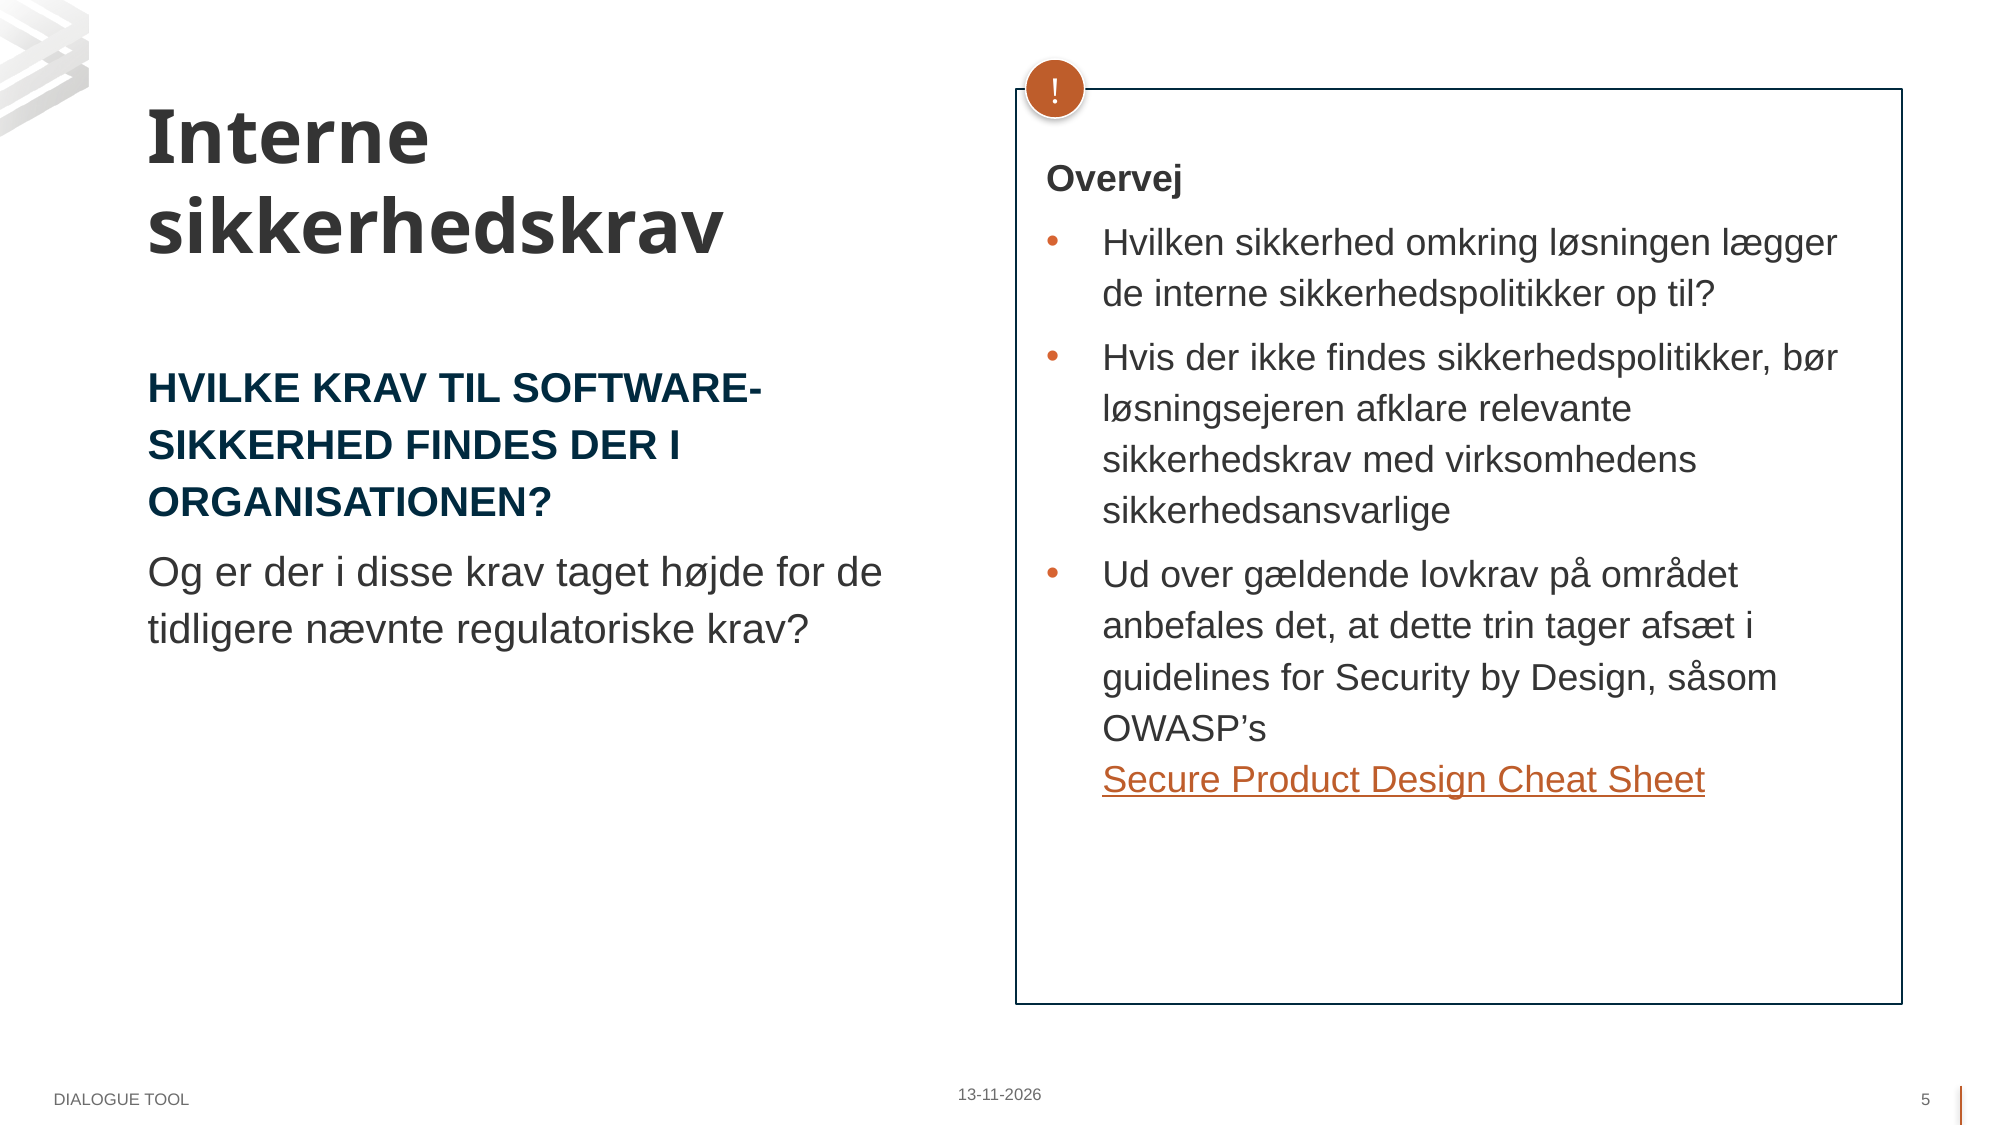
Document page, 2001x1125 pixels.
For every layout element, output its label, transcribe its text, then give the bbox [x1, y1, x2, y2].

title Interne sikkerhedskrav [147, 88, 945, 271]
list Hvilke krav til software-sikkerhed findes der i organisationen? Og er der i disse krav taget højde for de tidligere nævnte regulatoriske krav? [147, 354, 945, 991]
slide_number 5 [1852, 1081, 1946, 1112]
text_box ! [1024, 58, 1086, 119]
footer DIALOGUE TOOL [38, 1081, 326, 1112]
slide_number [793, 1076, 1207, 1112]
picture [0, 0, 89, 182]
list Overvej Hvilken sikkerhed omkring løsningen lægger de interne sikkerhedspolitikker op til? Hvis der ikke findes sikkerhedspolitikker, bør løsningsejeren afklare relevante sikkerhedskrav med virksomhedens sikkerhedsansvarlige Ud over gældende lovkrav på området anbefales det, at dette trin tager afsæt i guidelines for Security by Design, såsom OWASP’s Secure Product Design Cheat Sheet [1015, 88, 1903, 1005]
